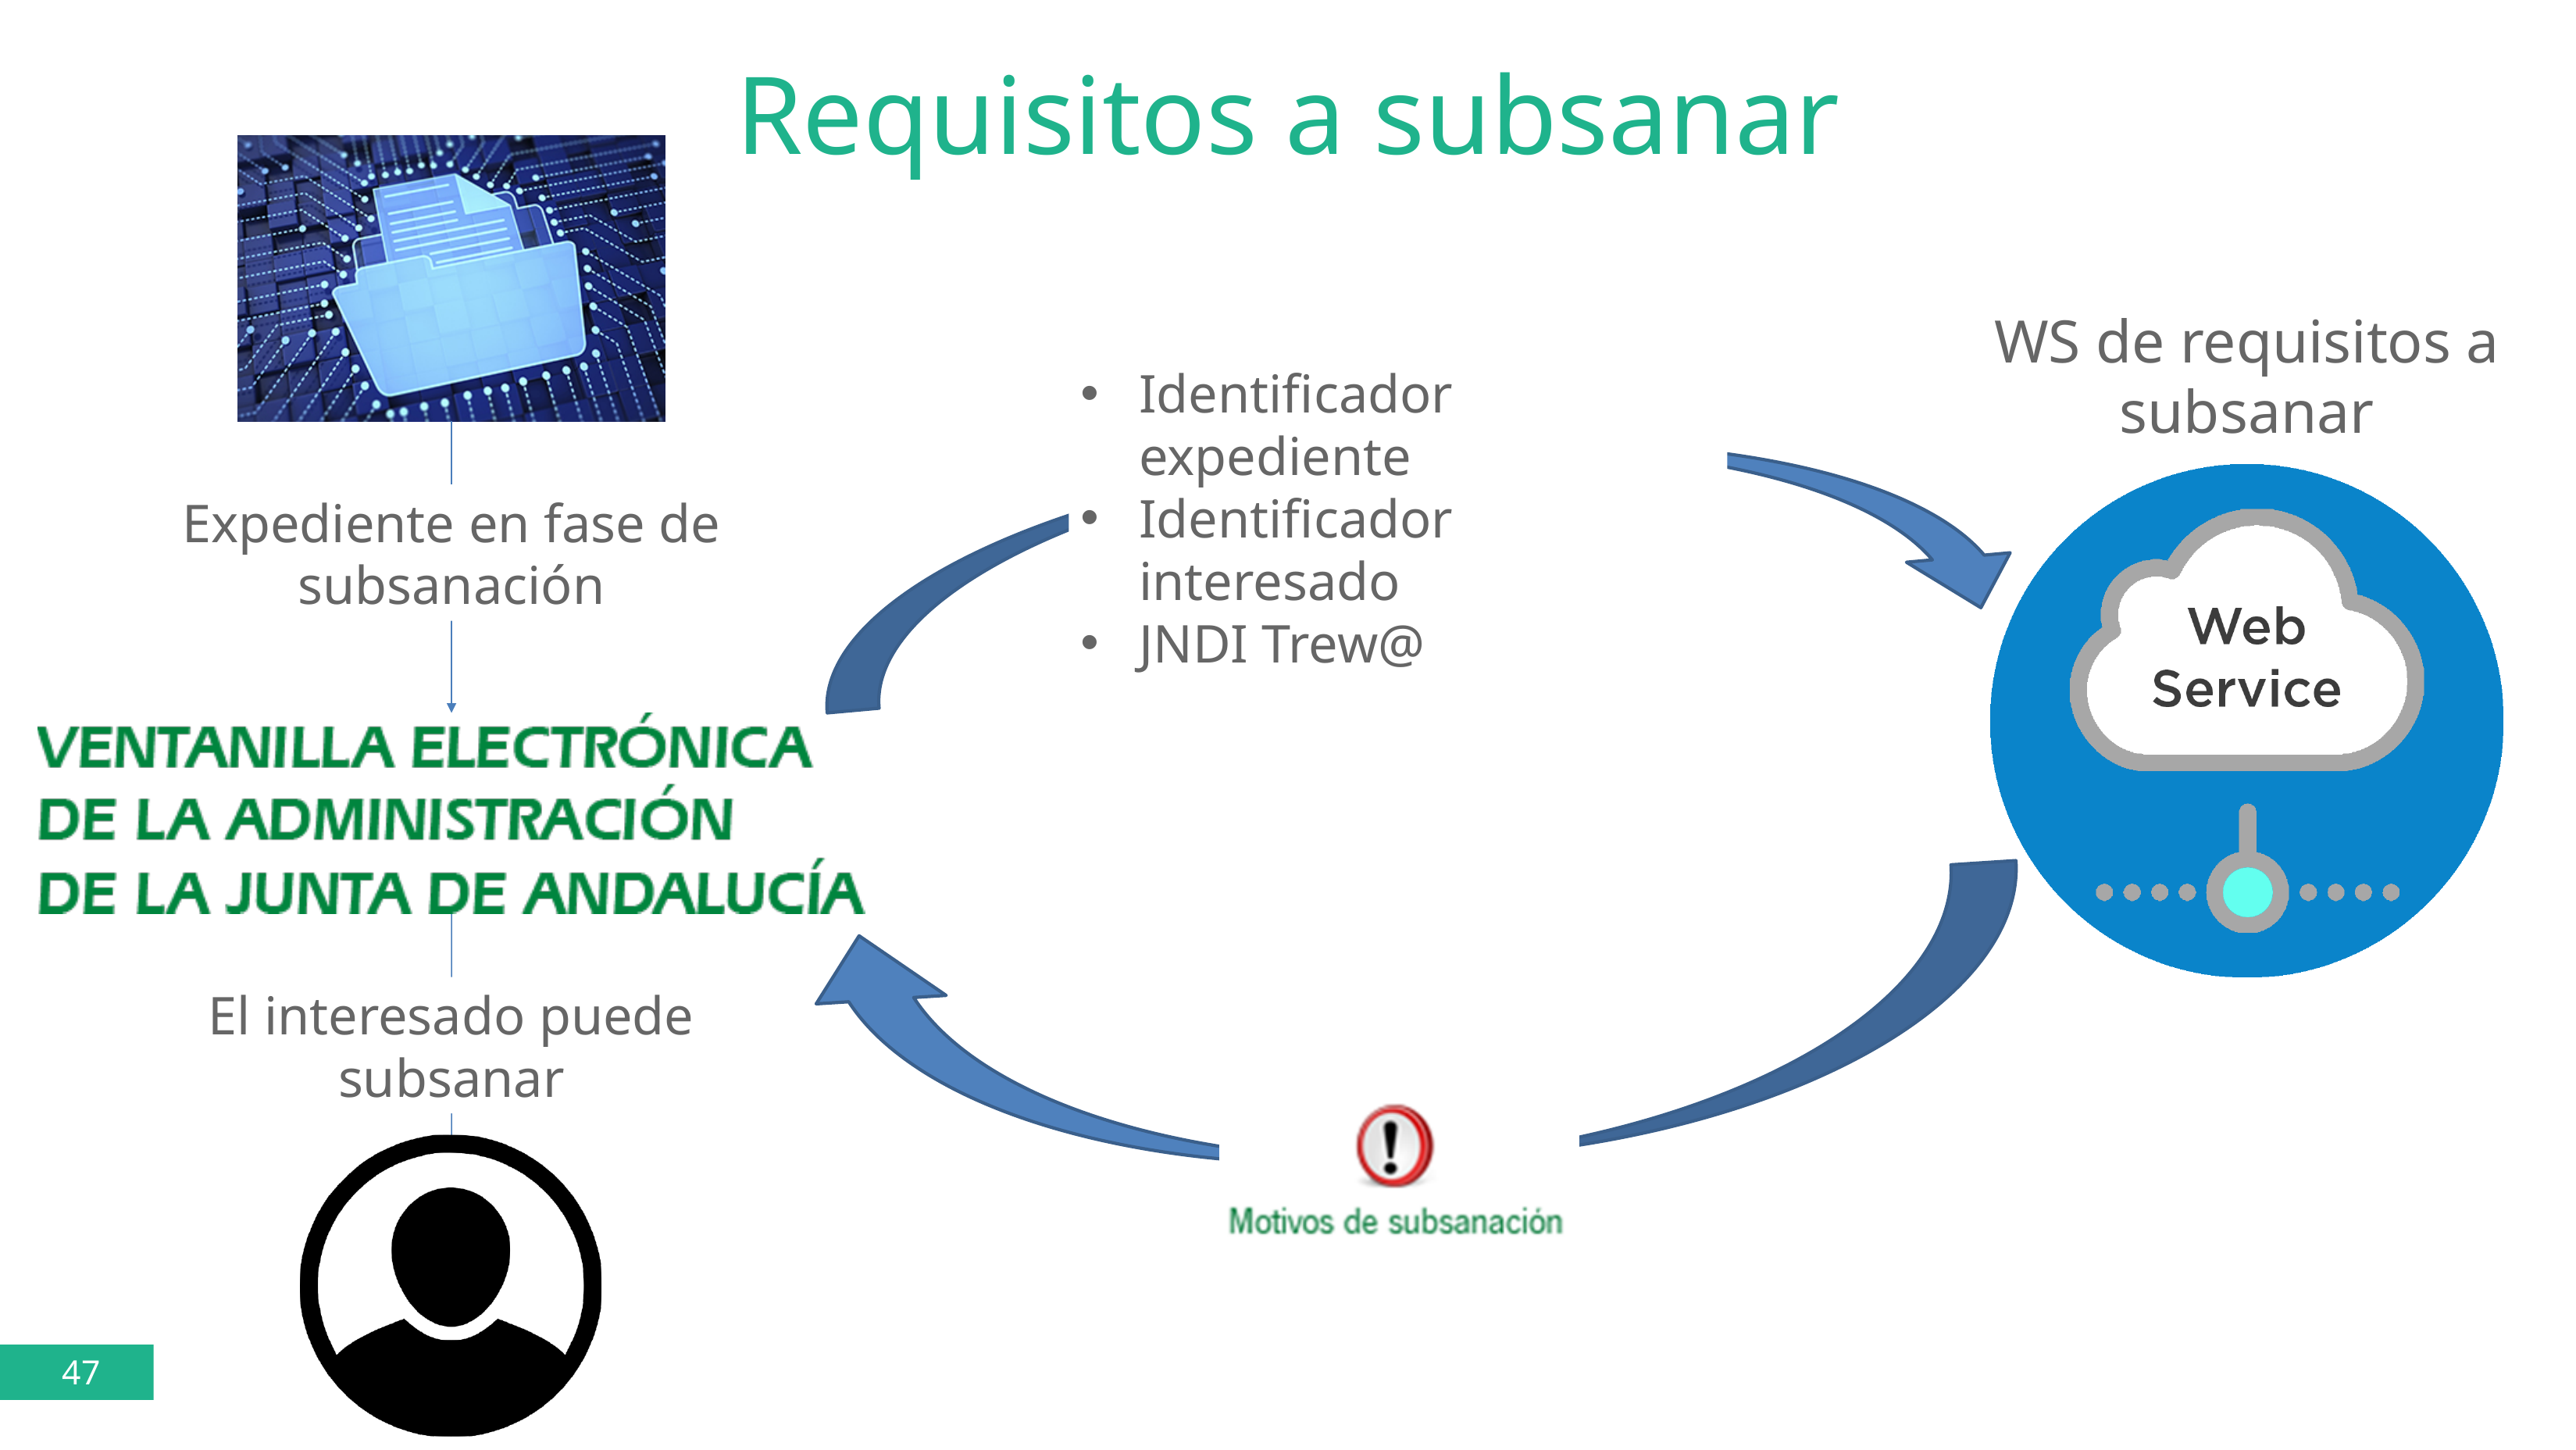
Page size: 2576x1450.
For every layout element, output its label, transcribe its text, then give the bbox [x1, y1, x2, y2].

slide_number 47 [41, 1351, 112, 1394]
picture [1219, 1071, 1579, 1277]
text_box Requisitos a subsanar [0, 41, 2576, 182]
picture [237, 135, 665, 422]
text_box [1728, 452, 1975, 606]
text_box [1583, 861, 1975, 1138]
text_box El interesado puede subsanar [152, 977, 448, 1114]
picture [37, 712, 865, 915]
text_box [815, 934, 1215, 1160]
text_box [825, 513, 1069, 711]
picture [300, 1134, 601, 1437]
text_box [1979, 298, 2514, 977]
text_box [1583, 965, 1975, 1146]
text_box El interesado puede subsanar [455, 977, 752, 1114]
text_box [830, 528, 1069, 712]
text_box Expediente en fase de subsanación [152, 484, 448, 621]
text_box [0, 1345, 154, 1400]
text_box Identificador expediente Identificador interesado JNDI Trew@ [1069, 355, 1728, 679]
text_box Expediente en fase de subsanación [455, 484, 752, 621]
